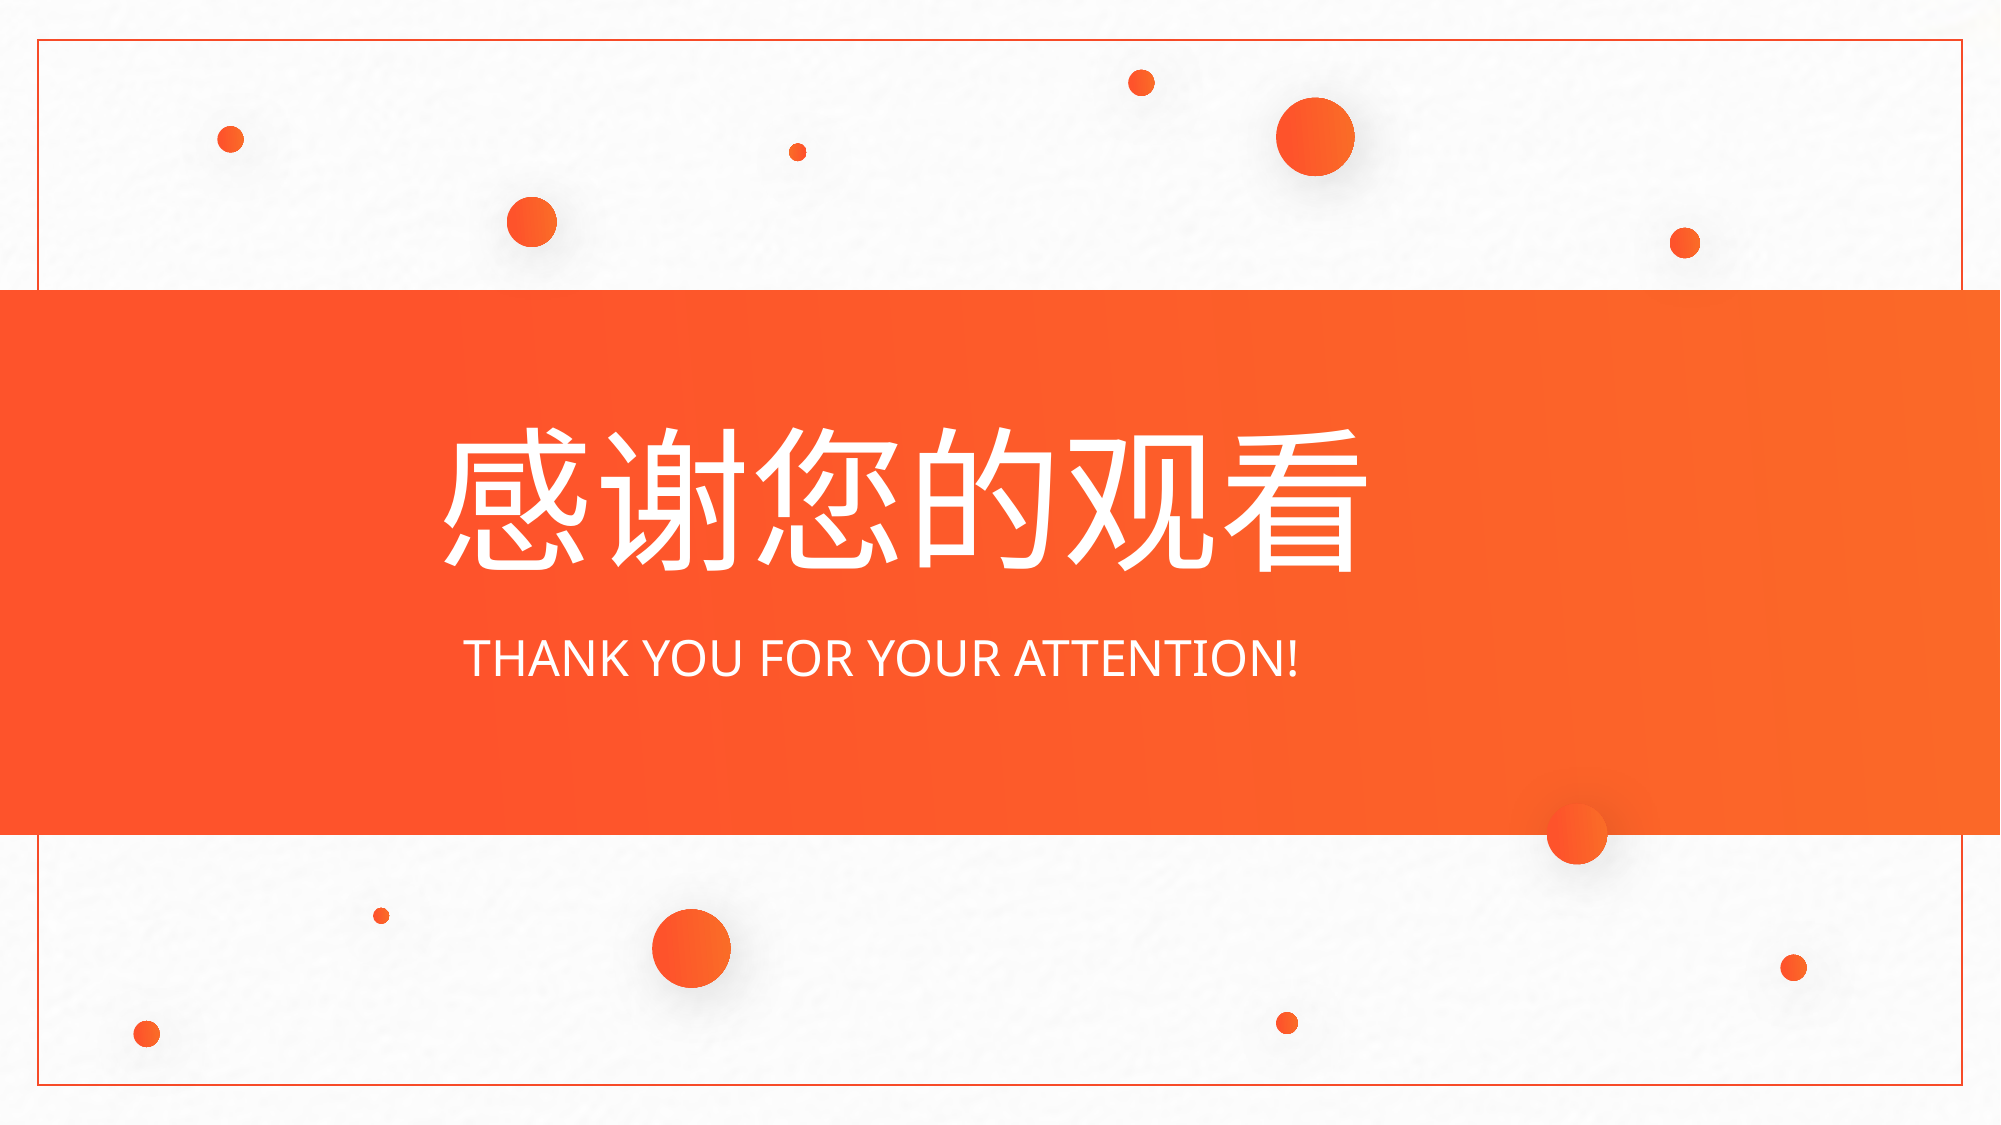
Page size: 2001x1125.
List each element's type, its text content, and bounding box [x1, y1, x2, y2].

text_box [132, 1019, 161, 1049]
text_box [216, 125, 245, 154]
text_box [1779, 953, 1808, 982]
text_box [37, 39, 1963, 290]
text_box [0, 290, 2000, 835]
text_box [505, 196, 558, 248]
text_box 感谢您的观看 [423, 395, 1577, 599]
text_box [1127, 68, 1156, 97]
text_box [37, 835, 1963, 1086]
text_box [1668, 226, 1702, 260]
text_box [1274, 1011, 1299, 1036]
text_box [371, 906, 391, 925]
text_box [651, 908, 732, 989]
text_box [788, 142, 808, 163]
text_box [1275, 96, 1356, 178]
text_box THANK YOU FOR YOUR ATTENTION! [449, 619, 1547, 695]
text_box [1545, 802, 1609, 866]
